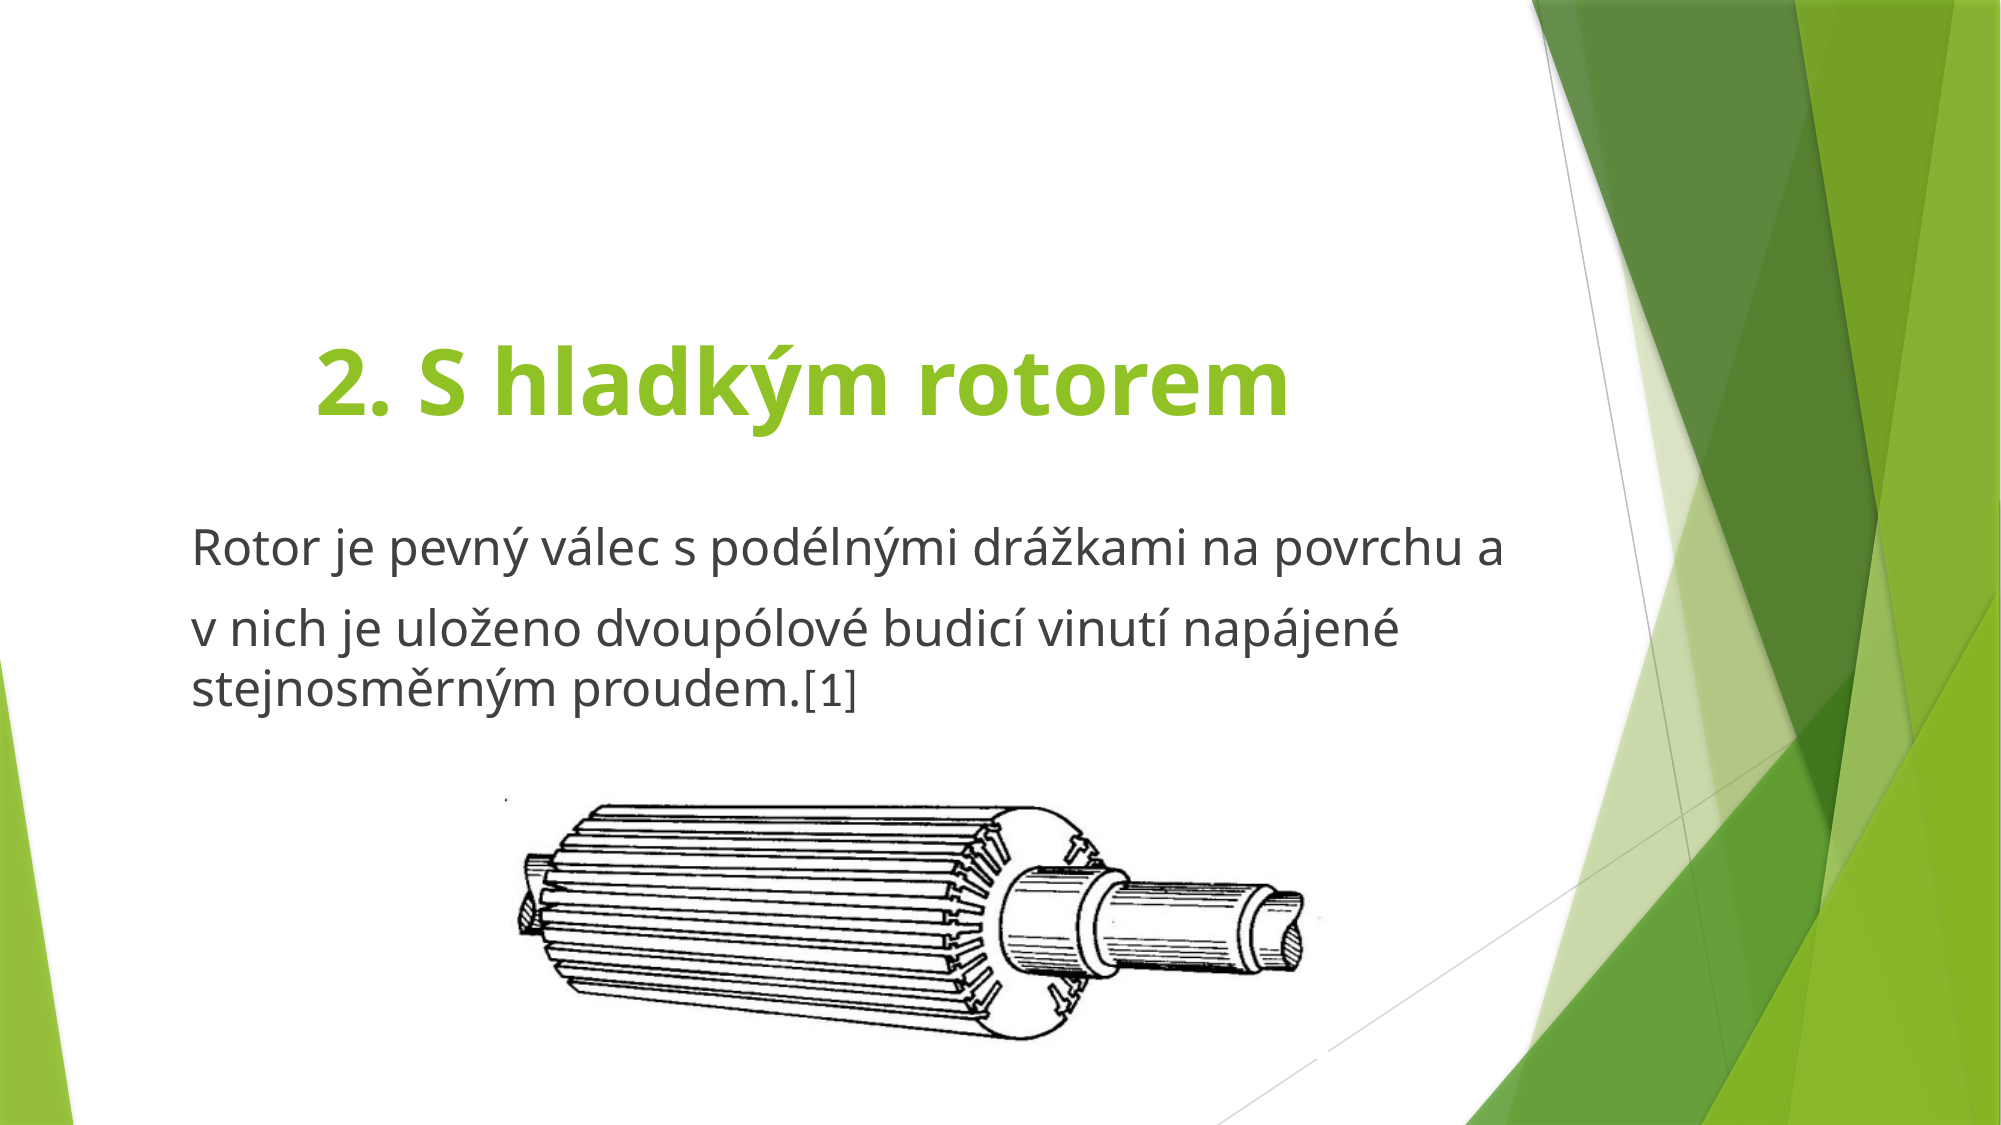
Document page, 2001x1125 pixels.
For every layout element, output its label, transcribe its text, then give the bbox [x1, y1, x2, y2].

list Rotor je pevný válec s podélnými drážkami na povrchu a v nich je uloženo dvoupólové budicí vinutí napájené stejnosměrným proudem.[1] [175, 513, 1587, 880]
picture [504, 721, 1329, 1059]
title 2. S hladkým rotorem [111, 99, 1522, 659]
